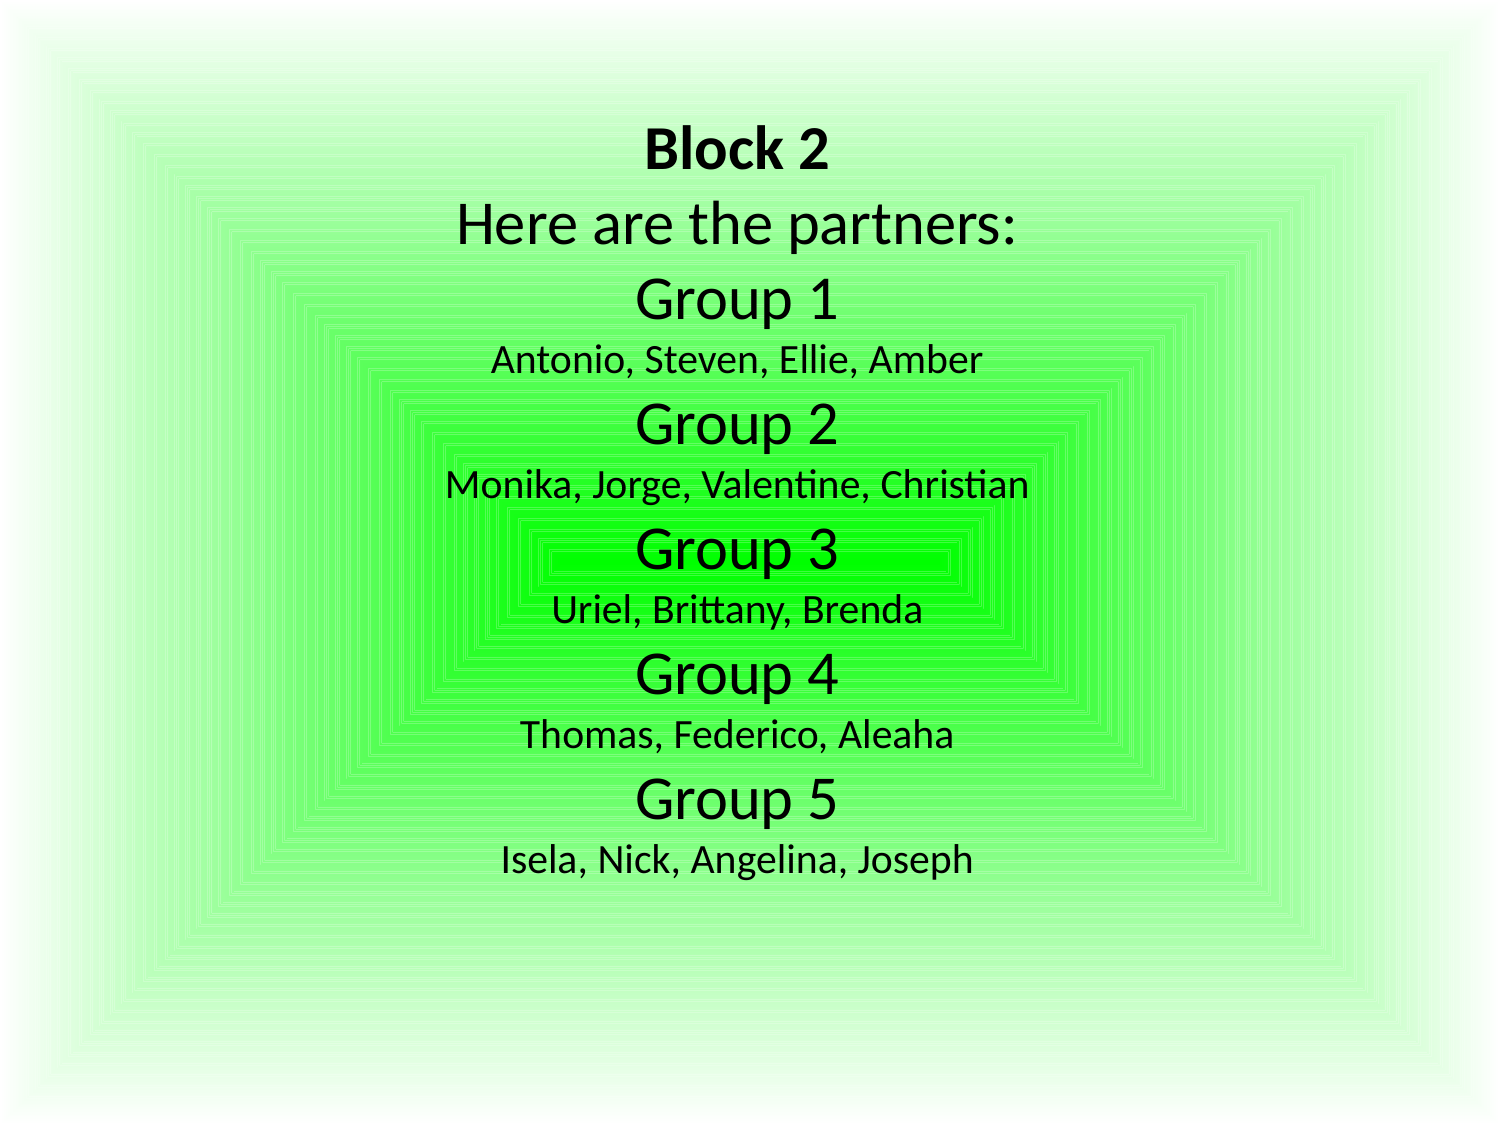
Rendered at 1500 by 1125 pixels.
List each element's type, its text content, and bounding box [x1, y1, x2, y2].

text_box Block 2 Here are the partners: Group 1 Antonio, Steven, Ellie, Amber Group 2 Monika, Jorge, Valentine, Christian Group 3 Uriel, Brittany, Brenda Group 4 Thomas, Federico, Aleaha Group 5 Isela, Nick, Angelina, Joseph [373, 99, 1102, 890]
